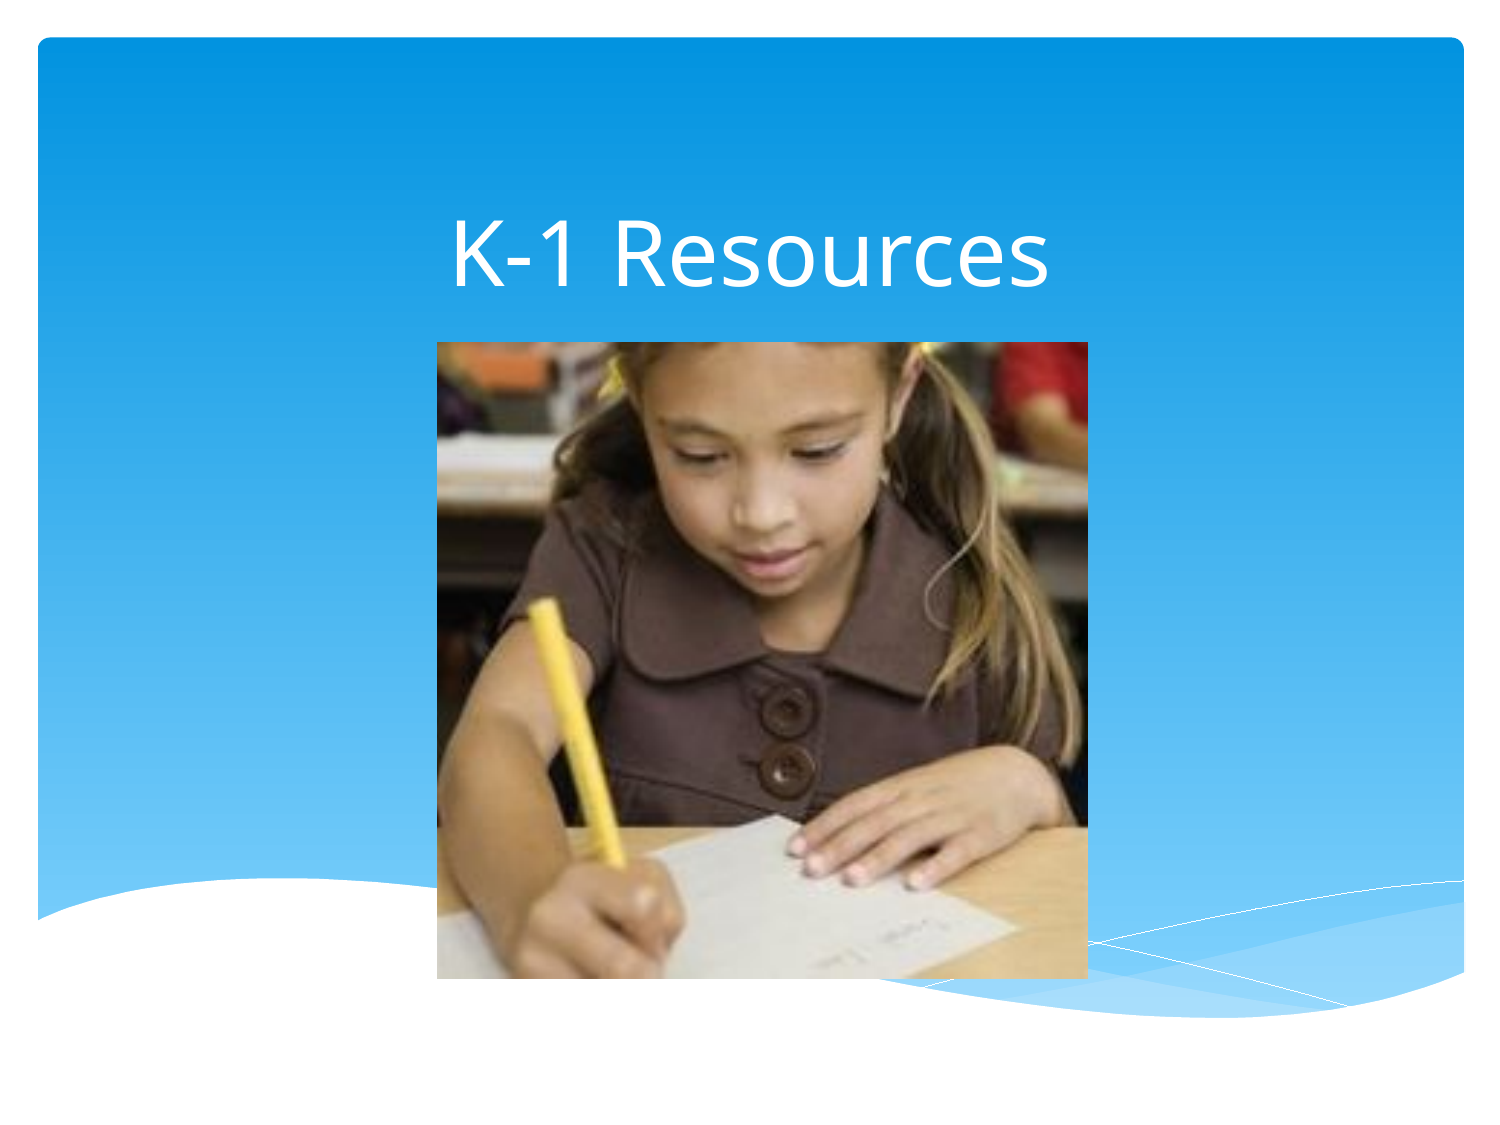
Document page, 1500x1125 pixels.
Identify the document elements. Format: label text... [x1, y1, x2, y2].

picture [437, 342, 1088, 979]
title K-1 Resources [112, 162, 1388, 313]
